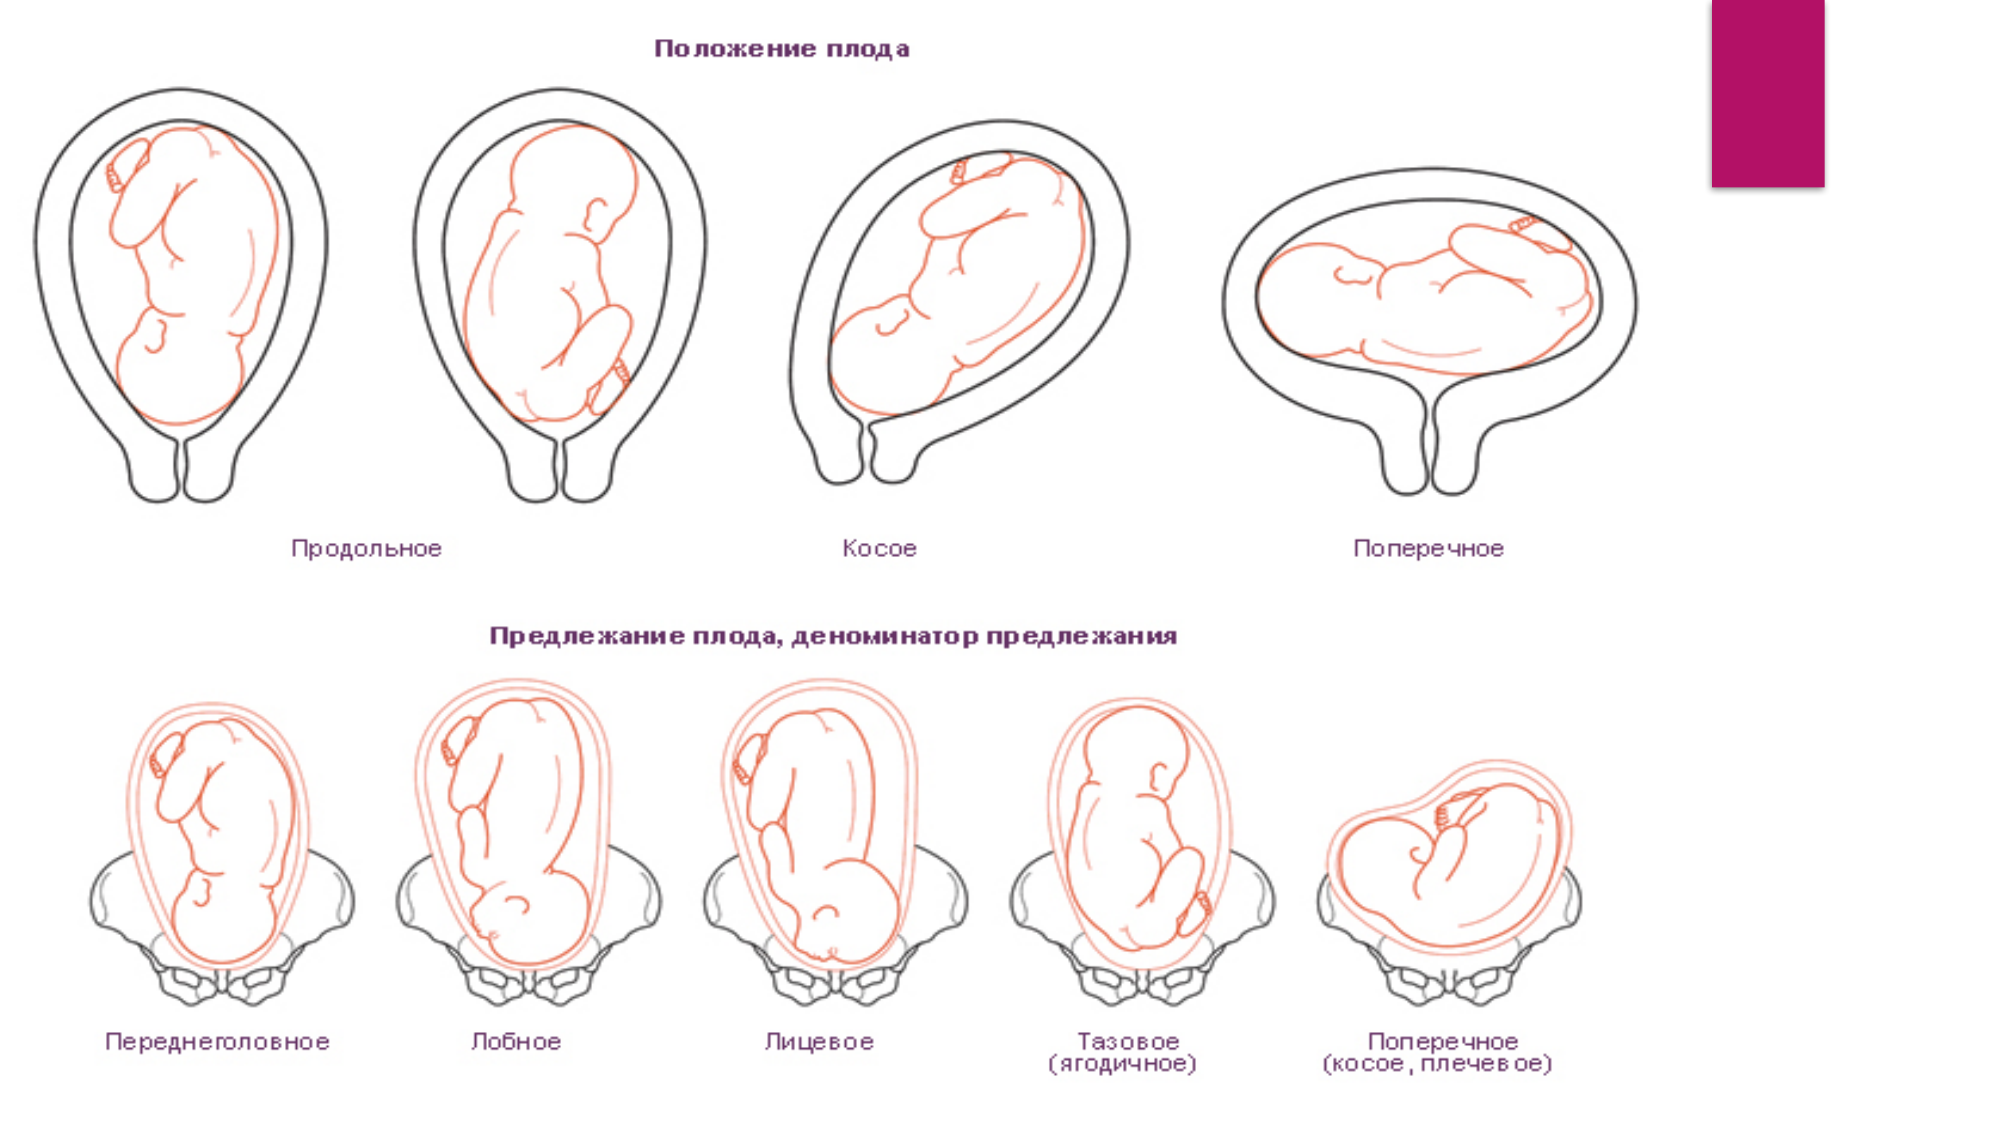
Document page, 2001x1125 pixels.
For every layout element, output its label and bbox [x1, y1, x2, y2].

picture [0, 5, 1672, 1125]
